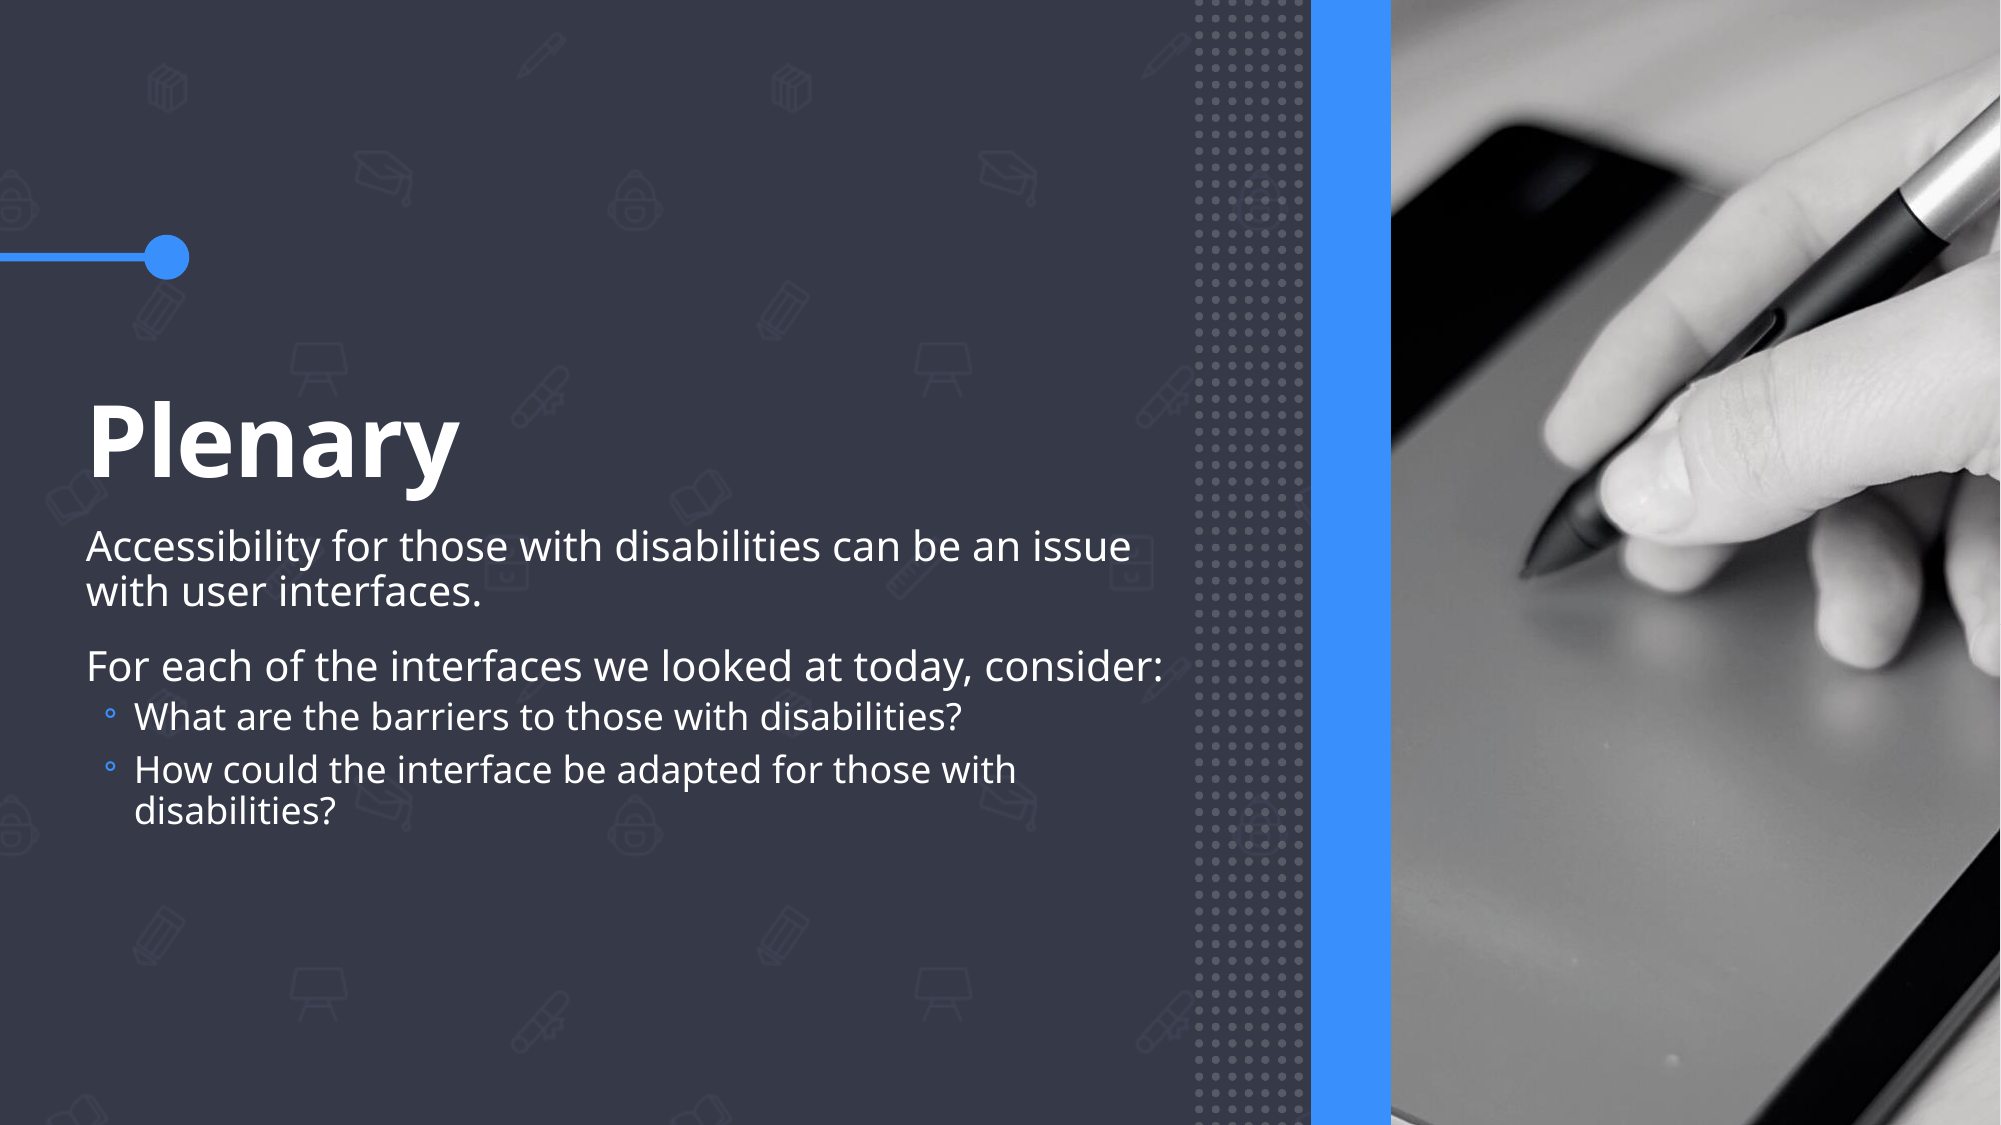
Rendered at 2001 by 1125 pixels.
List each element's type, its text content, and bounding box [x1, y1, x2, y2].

list Accessibility for those with disabilities can be an issue with user interfaces. For each of the interfaces we looked at today, consider: What are the barriers to those with disabilities? How could the interface be adapted for those with disabilities? [70, 518, 1183, 1090]
title Plenary [70, 279, 1183, 505]
picture [0, 0, 1311, 1125]
picture [1391, 0, 2001, 1125]
